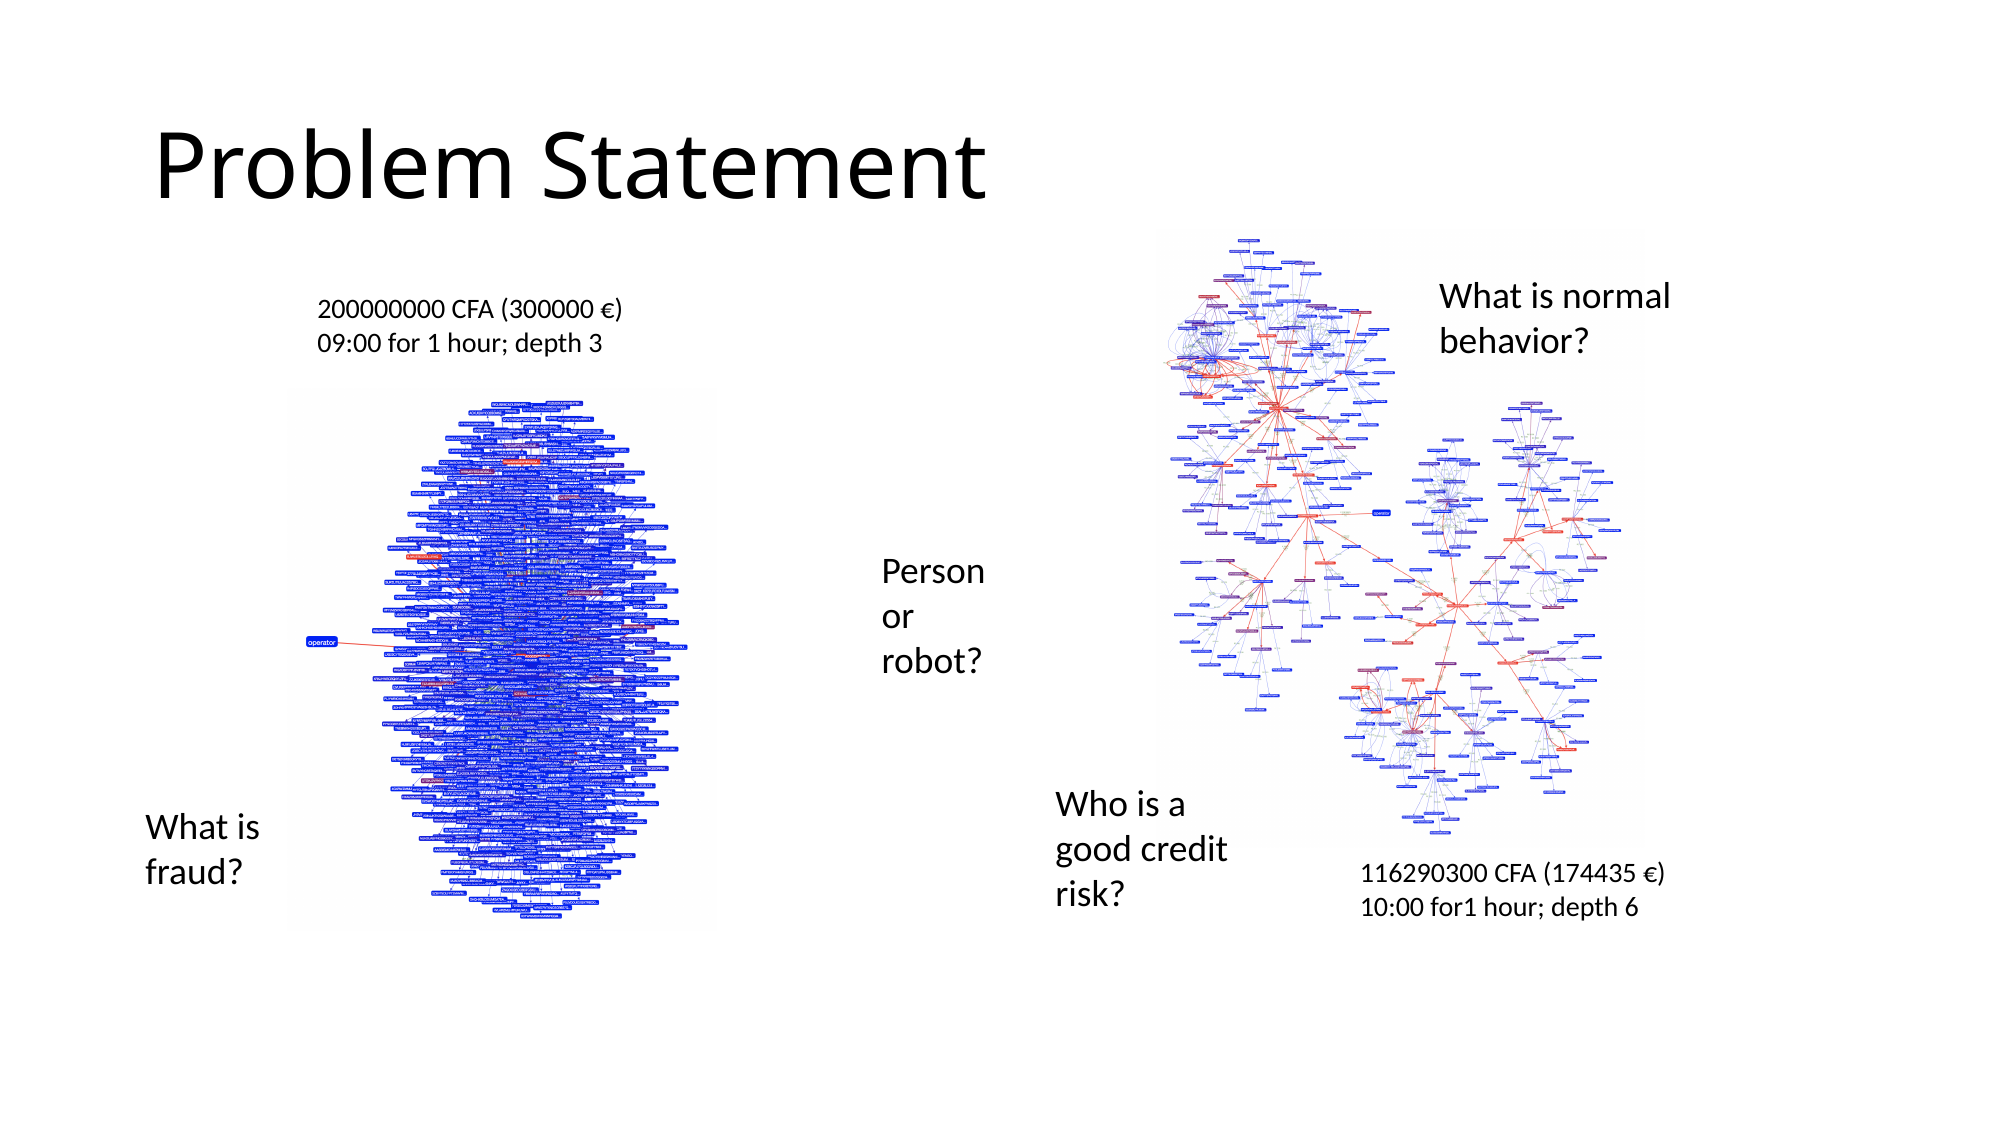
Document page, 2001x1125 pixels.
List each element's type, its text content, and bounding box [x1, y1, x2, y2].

picture [287, 388, 718, 931]
title Problem Statement [137, 59, 1863, 278]
text_box What is normal behavior? [1645, 263, 1710, 369]
text_box Person or robot? [866, 538, 1035, 689]
text_box 200000000 CFA (300000 €) 09:00 for 1 hour; depth 3 [302, 282, 804, 366]
text_box Who is a good credit risk? [1040, 771, 1280, 922]
text_box What is fraud? [130, 794, 287, 900]
picture [1156, 229, 1645, 848]
text_box 116290300 CFA (174435 €) 10:00 for1 hour; depth 6 [1345, 847, 1786, 930]
